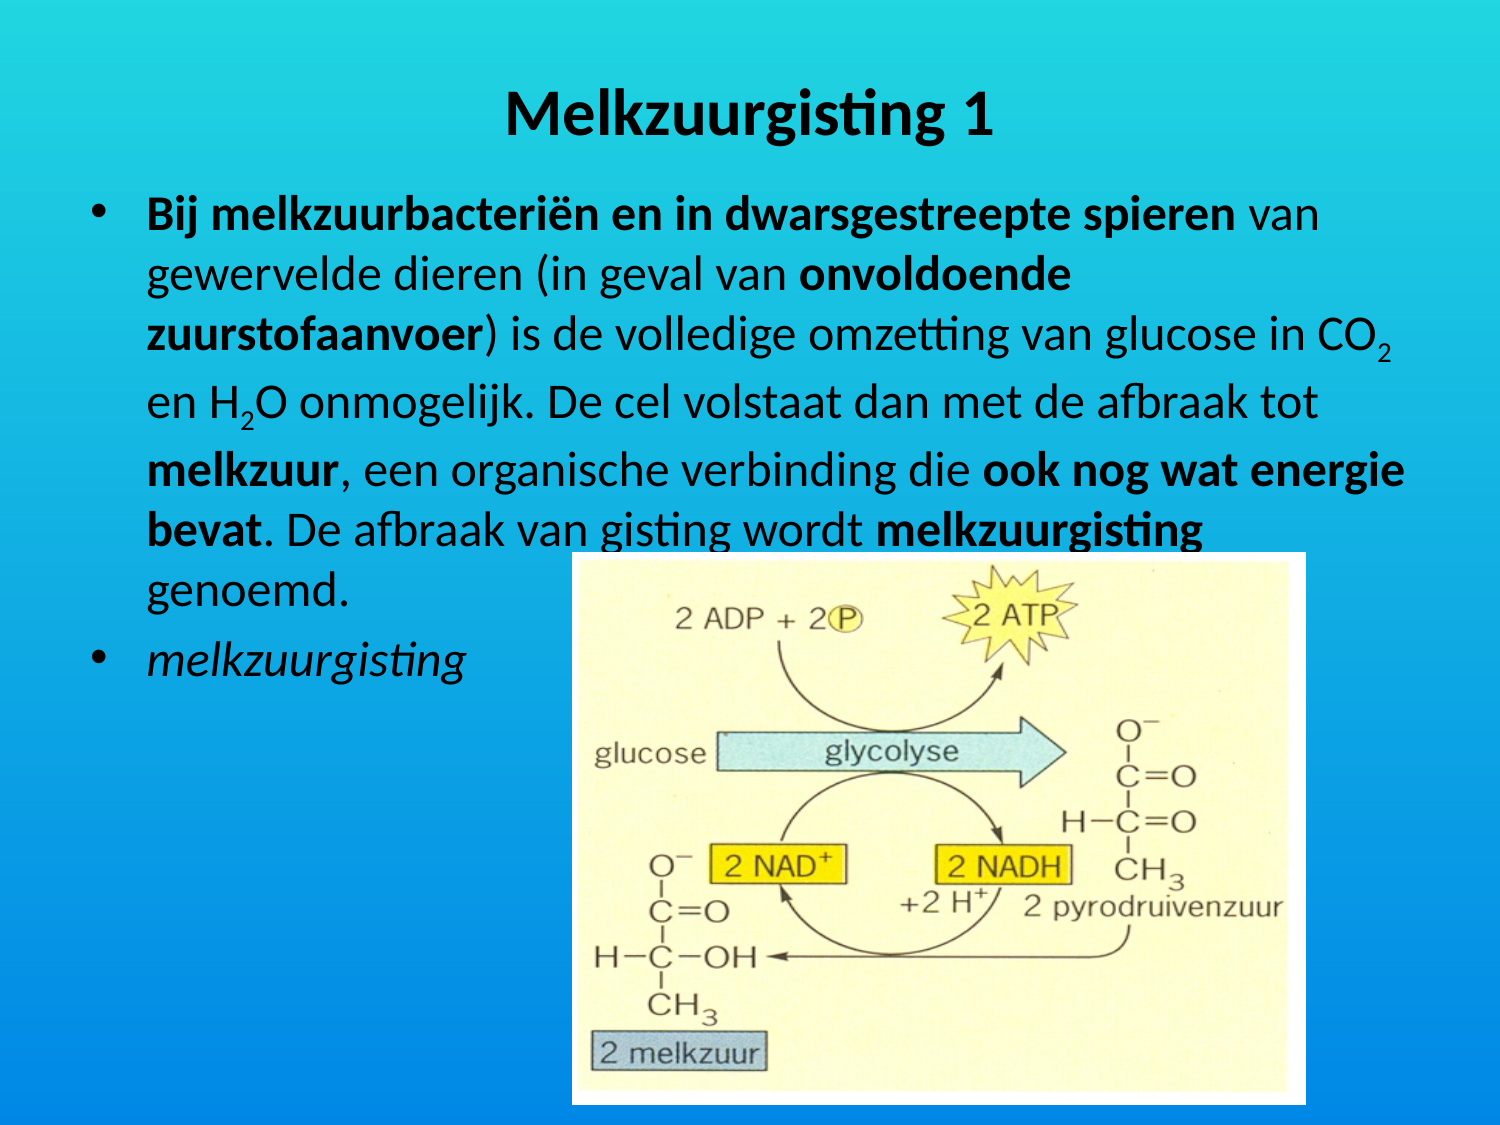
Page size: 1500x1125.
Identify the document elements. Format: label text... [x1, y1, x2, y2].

list Bij melkzuurbacteriën en in dwarsgestreepte spieren van gewervelde dieren (in geval van onvoldoende zuurstofaanvoer) is de volledige omzetting van glucose in CO2 en H2O onmogelijk. De cel volstaat dan met de afbraak tot melkzuur, een organische verbinding die ook nog wat energie bevat. De afbraak van gisting wordt melkzuurgisting genoemd. melkzuurgisting [75, 172, 1425, 1083]
picture [572, 552, 1306, 1106]
title Melkzuurgisting 1 [75, 45, 1425, 172]
